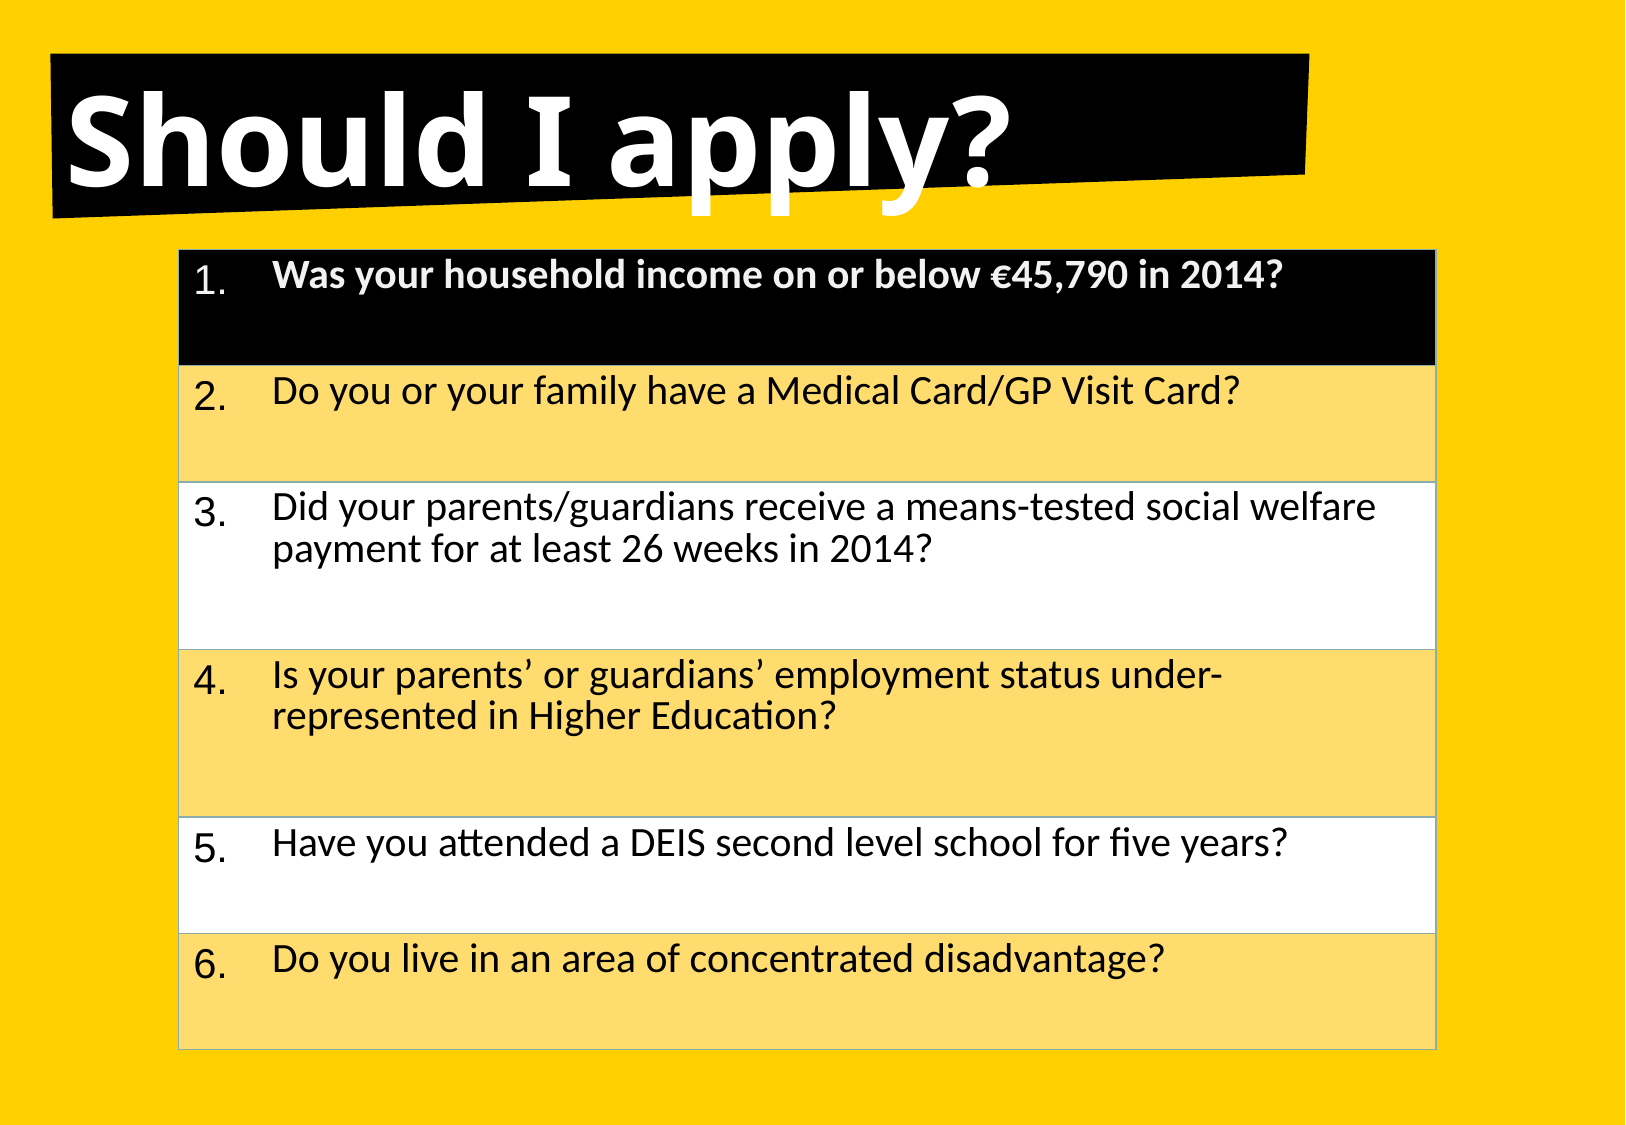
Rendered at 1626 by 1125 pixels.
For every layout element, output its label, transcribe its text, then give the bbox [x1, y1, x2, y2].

text_box Should I apply? [50, 53, 1310, 219]
table_cell Do you live in an area of concentrated disadvantage? [257, 934, 1435, 1049]
table_header Was your household income on or below €45,790 in 2014? [257, 250, 1435, 365]
table_cell 5. [179, 818, 257, 933]
table_cell Is your parents’ or guardians’ employment status under-represented in Higher Education? [257, 650, 1435, 816]
table_cell 6. [179, 934, 257, 1049]
table_cell Have you attended a DEIS second level school for five years? [257, 818, 1435, 933]
table_cell 4. [179, 650, 257, 816]
table_cell Did your parents/guardians receive a means-tested social welfare payment for at least 26 weeks in 2014? [257, 483, 1435, 649]
table_cell Do you or your family have a Medical Card/GP Visit Card? [257, 366, 1435, 481]
table_header 1. [179, 250, 257, 365]
table_cell 3. [179, 483, 257, 649]
table_cell 2. [179, 366, 257, 481]
